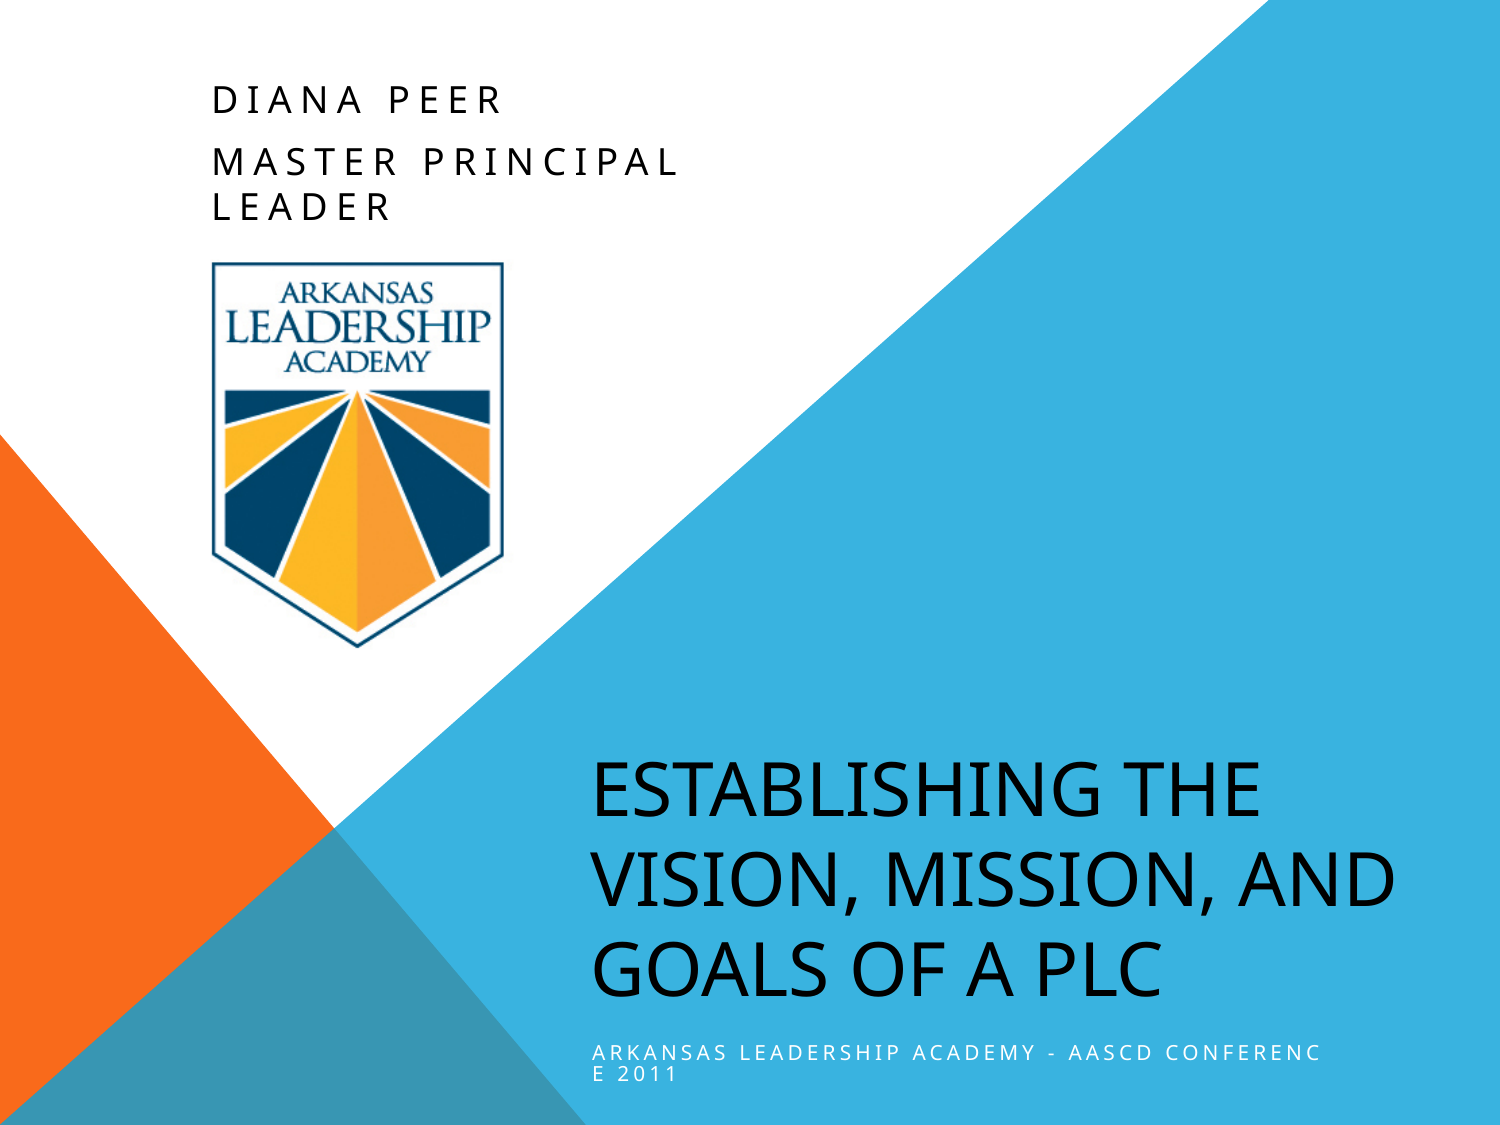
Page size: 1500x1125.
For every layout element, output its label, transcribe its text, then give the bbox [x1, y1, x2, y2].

subtitle Diana Peer Master Principal Leader [196, 75, 888, 363]
picture [199, 249, 516, 663]
title Establishing the Vision, Mission, and Goals of a PLC [575, 687, 1500, 1013]
footer Arkansas Leadership Academy - AASCD Conference 2011 [577, 1031, 1352, 1076]
